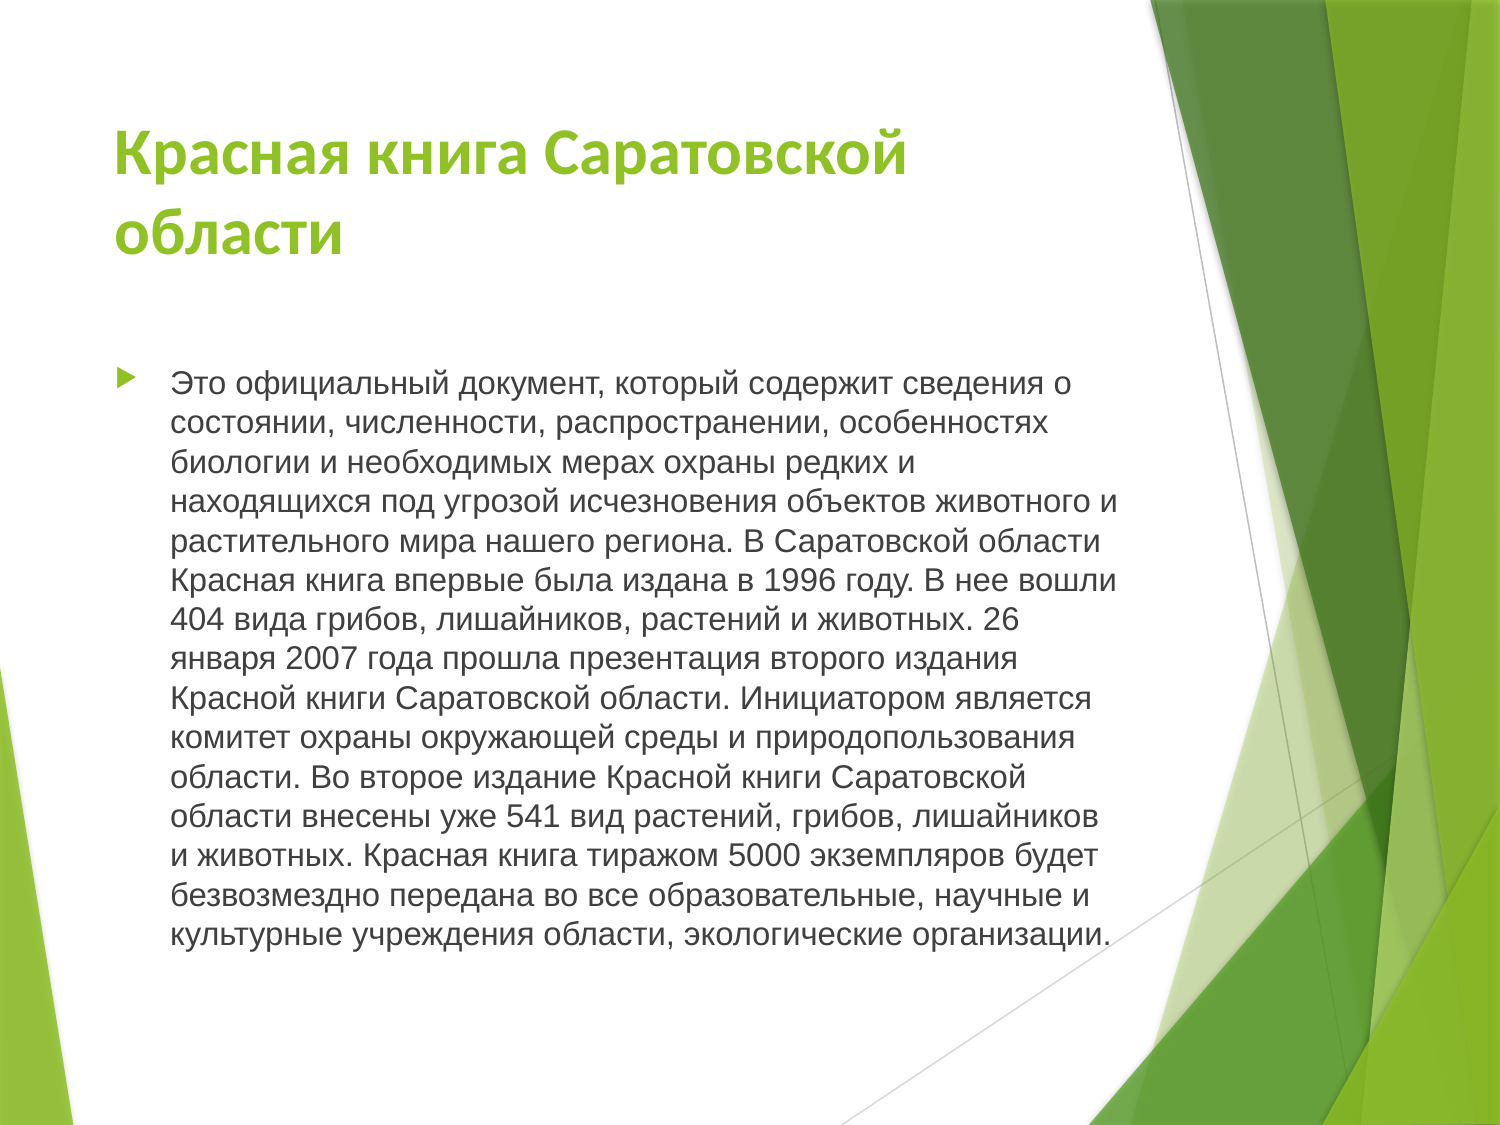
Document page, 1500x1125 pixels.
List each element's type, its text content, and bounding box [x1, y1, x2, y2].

list Это официальный документ, который содержит сведения о состоянии, численности, распространении, особенностях биологии и необходимых мерах охраны редких и находящихся под угрозой исчезновения объектов животного и растительного мира нашего региона. В Саратовской области Красная книга впервые была издана в 1996 году. В нее вошли 404 вида грибов, лишайников, растений и животных. 26 января 2007 года прошла презентация второго издания Красной книги Саратовской области. Инициатором является комитет охраны окружающей среды и природопользования области. Во второе издание Красной книги Саратовской области внесены уже 541 вид растений, грибов, лишайников и животных. Красная книга тиражом 5000 экземпляров будет безвозмездно передана во все образовательные, научные и культурные учреждения области, экологические организации. [99, 354, 1142, 992]
title Красная книга Саратовской области [99, 99, 1142, 317]
